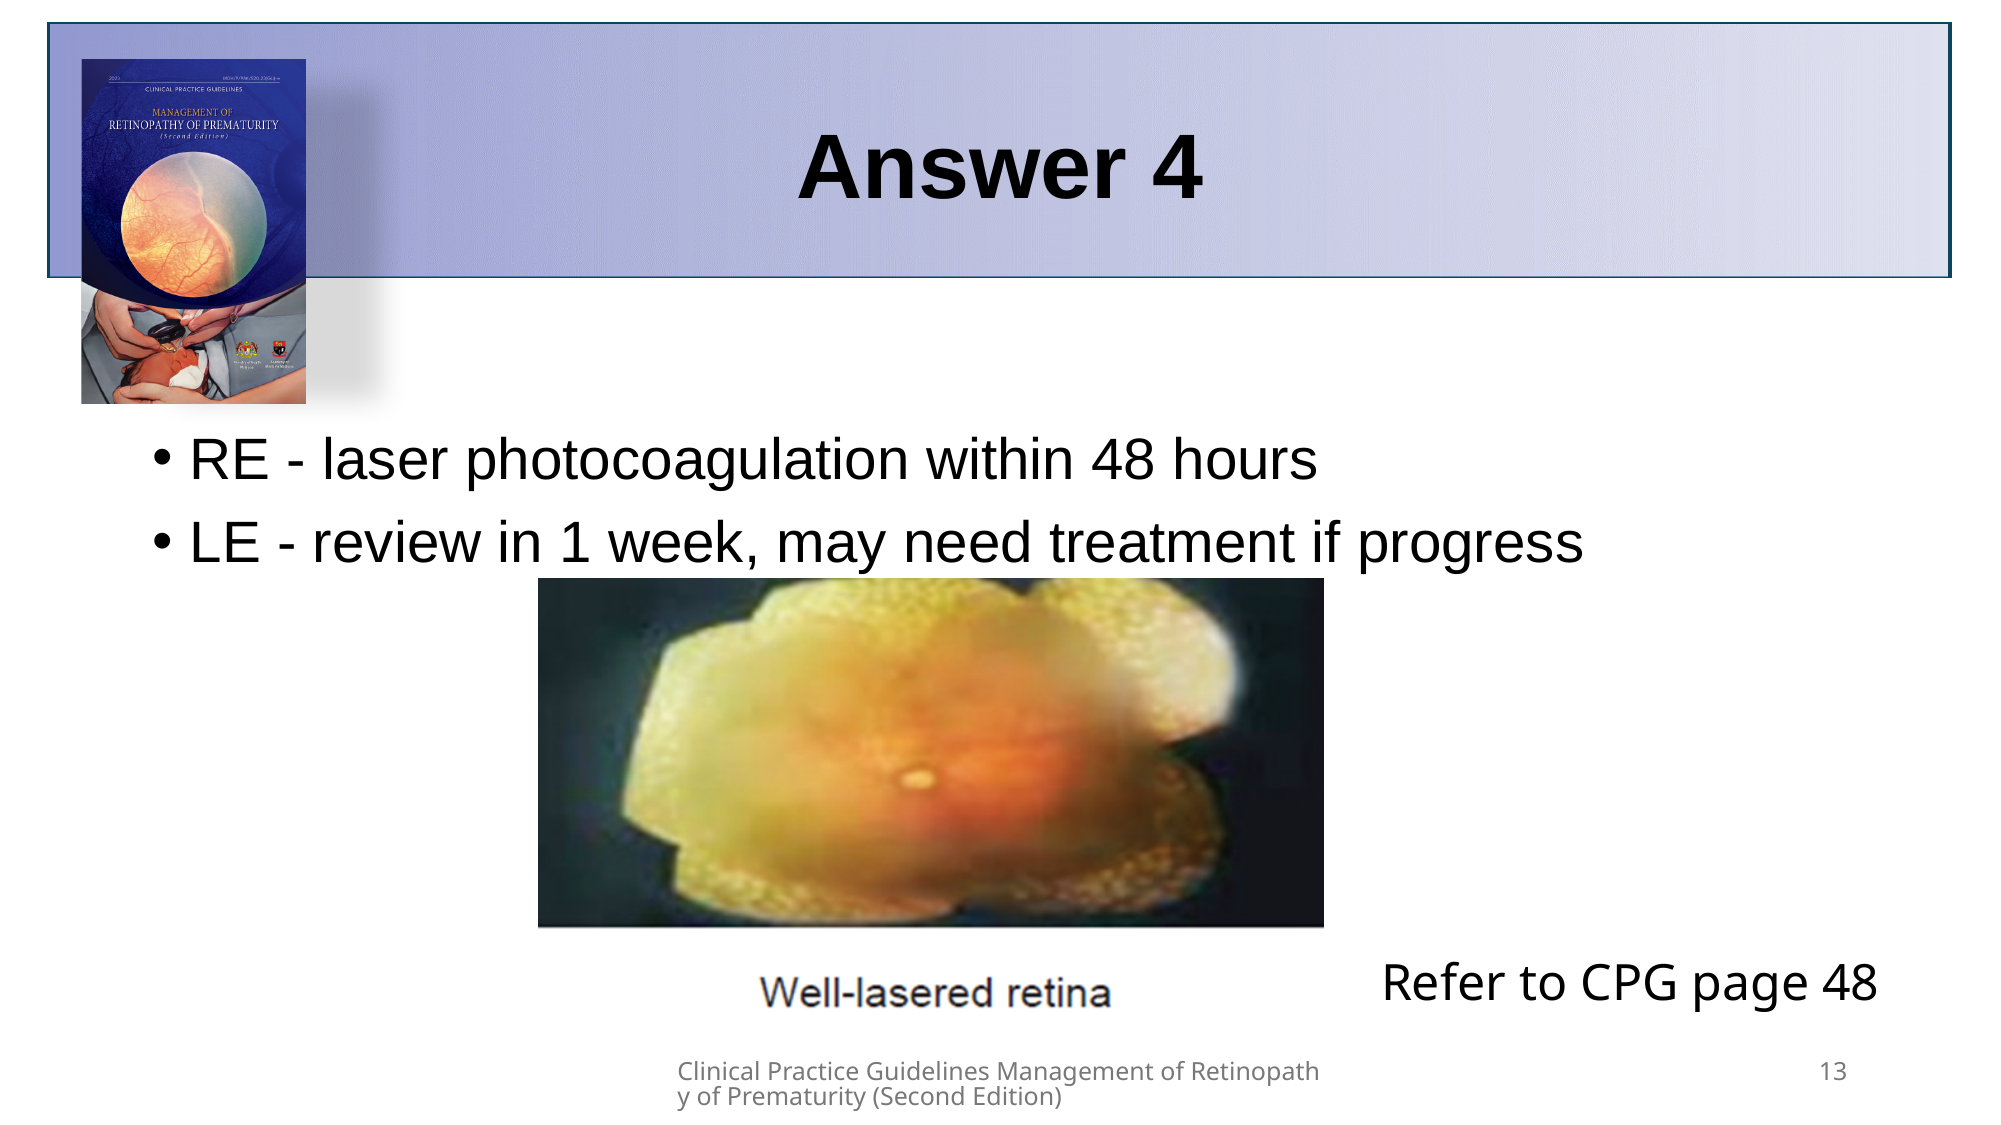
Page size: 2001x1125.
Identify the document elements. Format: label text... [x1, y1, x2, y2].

picture [47, 21, 1953, 405]
footer Clinical Practice Guidelines Management of Retinopathy of Prematurity (Second Edition) [662, 1042, 1338, 1103]
list RE - laser photocoagulation within 48 hours LE - review in 1 week, may need treatment if progress [137, 421, 1844, 1029]
picture [537, 578, 1325, 1030]
text_box Refer to CPG page 48 [1366, 942, 1937, 1018]
slide_number 13 [1412, 1042, 1863, 1103]
